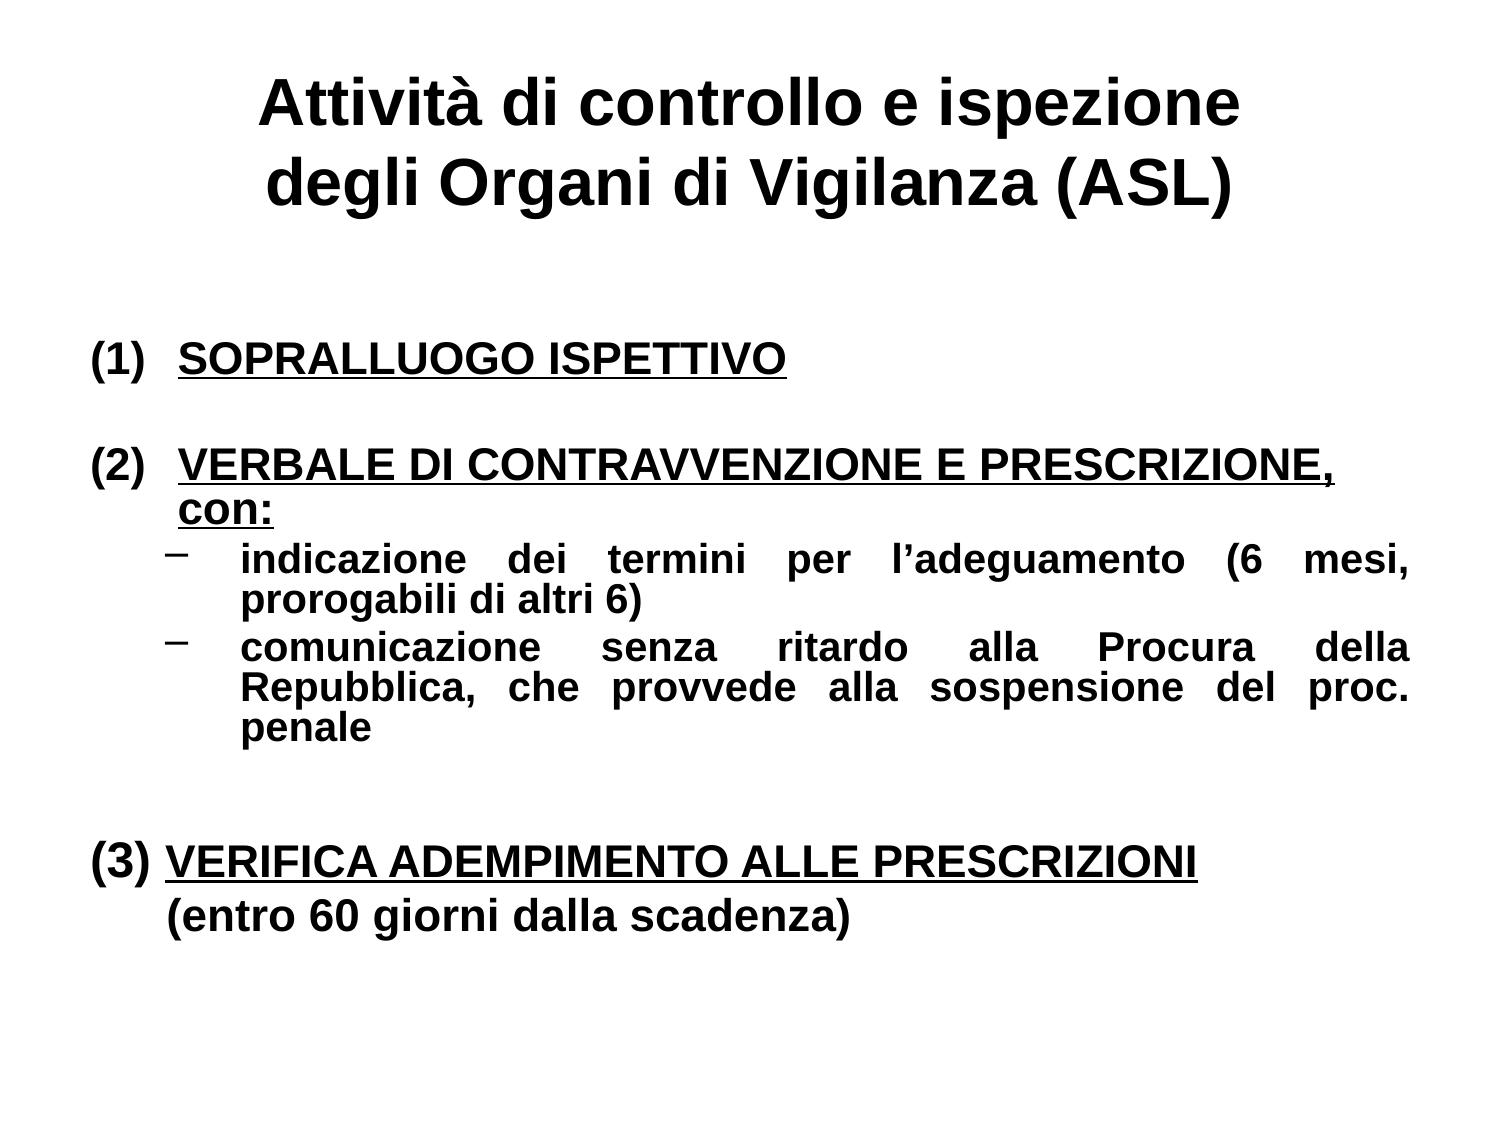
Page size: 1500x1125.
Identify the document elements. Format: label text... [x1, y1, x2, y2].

title Attività di controllo e ispezione degli Organi di Vigilanza (ASL) [75, 45, 1425, 233]
list SOPRALLUOGO ISPETTIVO VERBALE DI CONTRAVVENZIONE E PRESCRIZIONE, con: indicazione dei termini per l’adeguamento (6 mesi, prorogabili di altri 6) comunicazione senza ritardo alla Procura della Repubblica, che provvede alla sospensione del proc. penale (3) VERIFICA ADEMPIMENTO ALLE PRESCRIZIONI (entro 60 giorni dalla scadenza) [75, 262, 1425, 1005]
